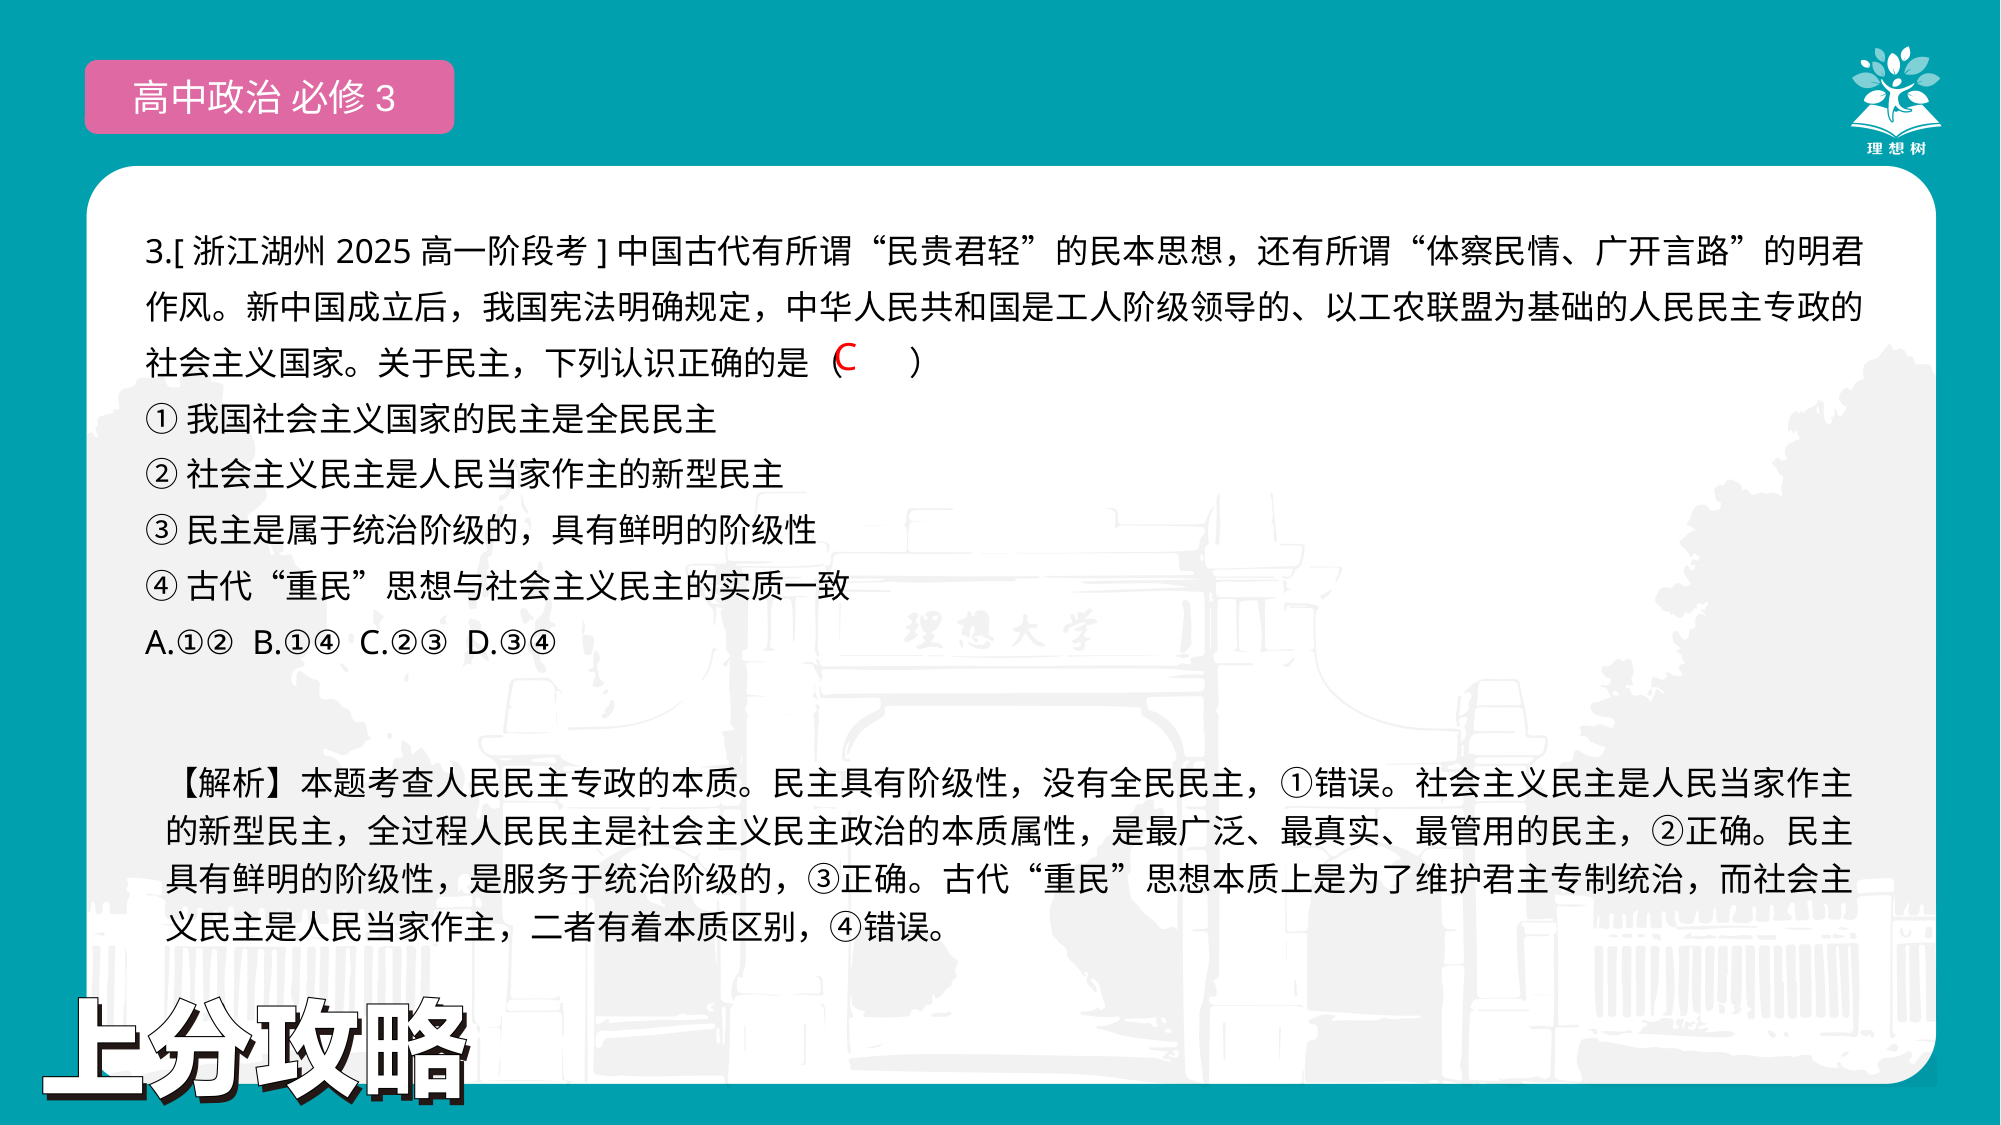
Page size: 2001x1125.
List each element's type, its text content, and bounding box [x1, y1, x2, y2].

text_box 3.[浙江湖州2025高一阶段考]中国古代有所谓“民贵君轻”的民本思想，还有所谓“体察民情、广开言路”的明君作风。新中国成立后，我国宪法明确规定，中华人民共和国是工人阶级领导的、以工农联盟为基础的人民民主专政的社会主义国家。关于民主，下列认识正确的是（ ） ①我国社会主义国家的民主是全民民主 ②社会主义民主是人民当家作主的新型民主 ③民主是属于统治阶级的，具有鲜明的阶级性 ④古代“重民”思想与社会主义民主的实质一致 A.①② B.①④ C.②③ D.③④ [130, 206, 1880, 669]
text_box 高中政治 必修3 [83, 58, 456, 135]
text_box 【解析】本题考查人民民主专政的本质。民主具有阶级性，没有全民民主，①错误。社会主义民主是人民当家作主的新型民主，全过程人民民主是社会主义民主政治的本质属性，是最广泛、最真实、最管用的民主，②正确。民主具有鲜明的阶级性，是服务于统治阶级的，③正确。古代“重民”思想本质上是为了维护君主专制统治，而社会主义民主是人民当家作主，二者有着本质区别，④错误。 [150, 747, 1869, 954]
picture [0, 0, 2001, 1125]
text_box C [809, 303, 926, 386]
